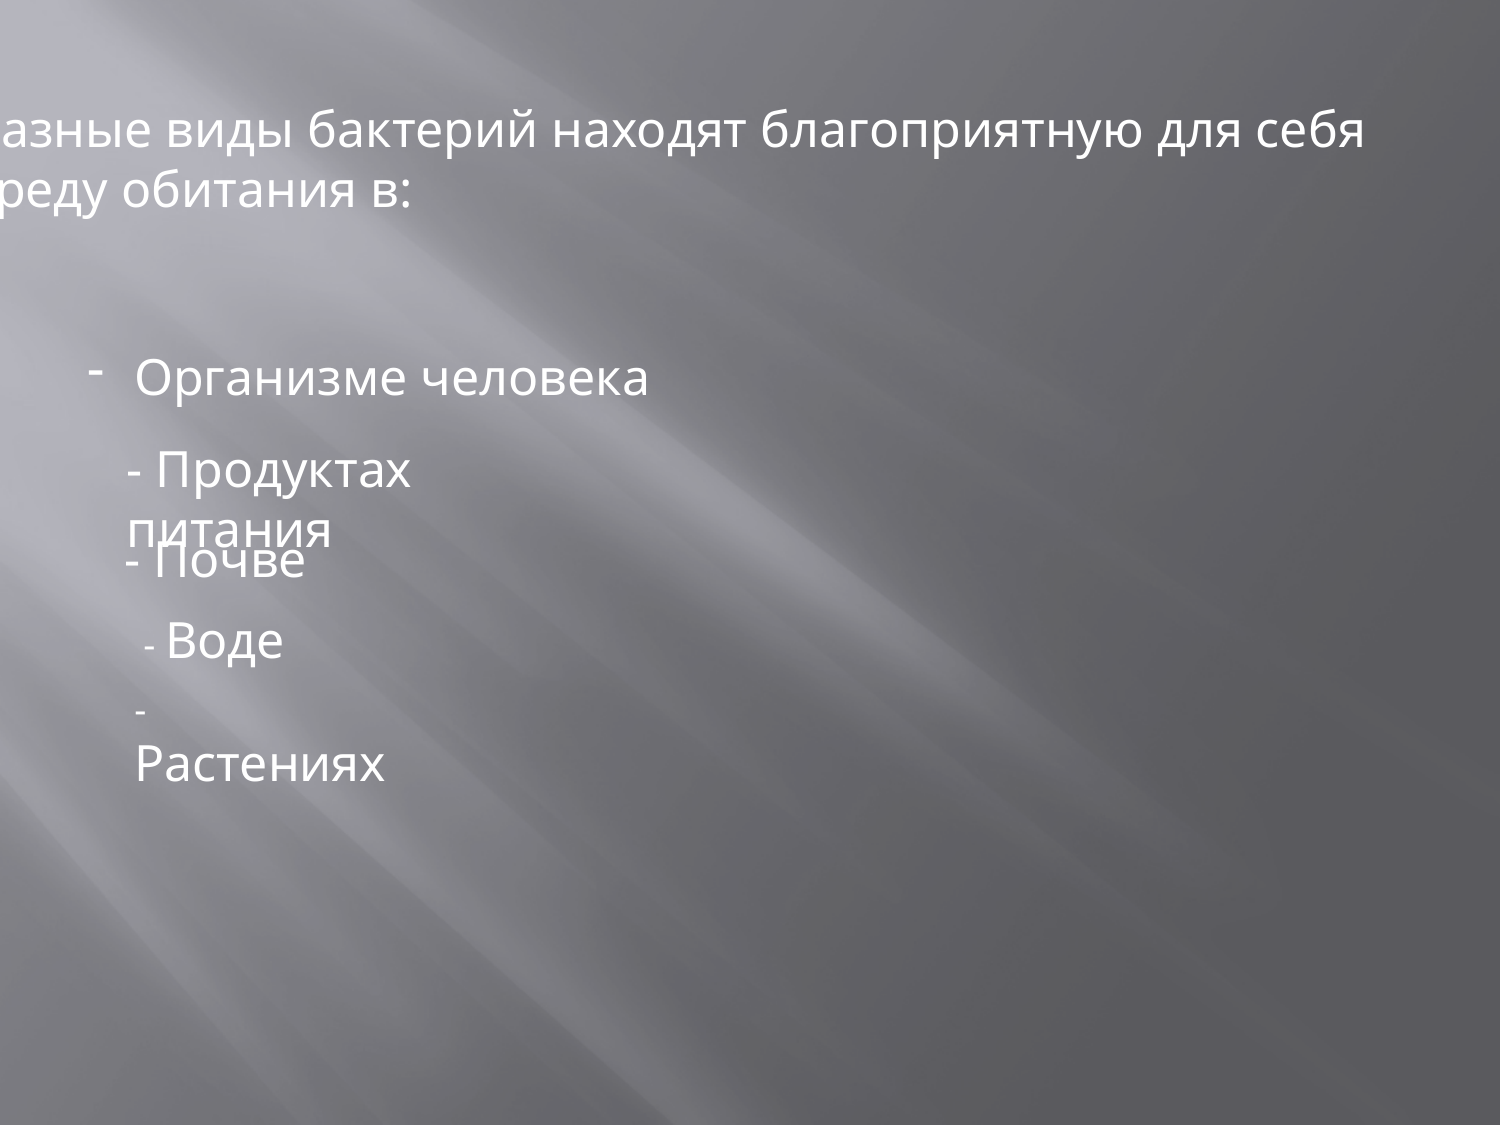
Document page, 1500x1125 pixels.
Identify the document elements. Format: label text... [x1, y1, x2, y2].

text_box - Растениях [119, 678, 420, 799]
text_box Организме человека [72, 338, 666, 413]
text_box - Воде [128, 601, 303, 676]
text_box - Продуктах питания [112, 430, 609, 565]
text_box - Почве [109, 519, 322, 595]
text_box Разные виды бактерий находят благоприятную для себя среду обитания в: [0, 89, 1395, 225]
